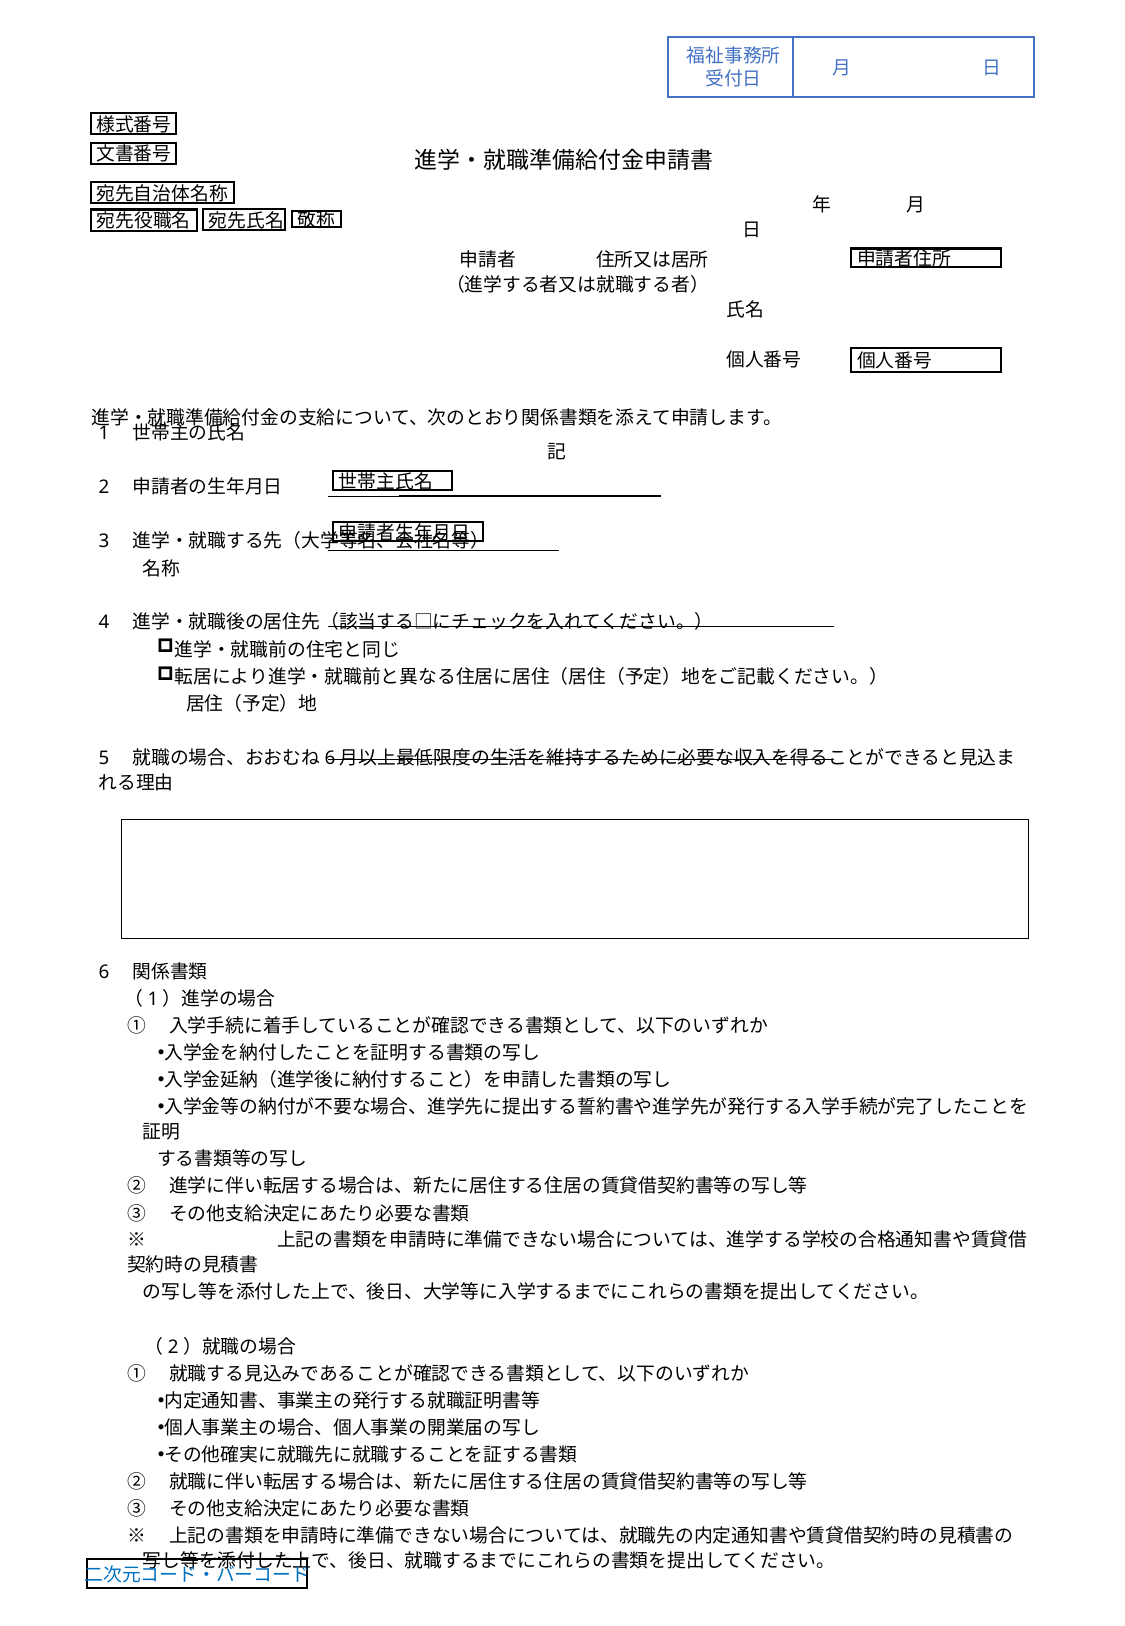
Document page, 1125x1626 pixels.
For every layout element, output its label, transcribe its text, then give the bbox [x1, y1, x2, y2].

text_box 申請者 住所又は居所 （進学する者又は就職する者） 氏名 個人番号 [446, 245, 1030, 370]
text_box [121, 819, 1029, 939]
text_box 進学・就職準備給付金の支給について、次のとおり関係書類を添えて申請します。 [91, 403, 1037, 428]
text_box 1 世帯主の氏名 2 申請者の生年月日 3 進学・就職する先（大学等名、会社名等） 名称 4 進学・就職後の居住先（該当する□にチェックを入れてください。） 進学・就職前の住宅と同じ 転居により進学・就職前と異なる住居に居住（居住（予定）地をご記載ください。） 居住（予定）地 5 就職の場合、おおむね6月以上最低限度の生活を維持するために必要な収入を得ることができると見込まれる理由 6 関係書類 （1）進学の場合 ① 入学手続に着手していることが確認できる書類として、以下のいずれか 入学金を納付したことを証明する書類の写し 入学金延納（進学後に納付すること）を申請した書類の写し 入学金等の納付が不要な場合、進学先に提出する誓約書や進学先が発行する入学手続が完了したことを証明 する書類等の写し ② 進学に伴い転居する場合は、新たに居住する住居の賃貸借契約書等の写し等 ③ その他支給決定にあたり必要な書類 ※ 上記の書類を申請時に準備できない場合については、進学する学校の合格通知書や賃貸借契約時の見積書 の写し等を添付した上で、後日、大学等に入学するまでにこれらの書類を提出してください。 （2）就職の場合 ① 就職する見込みであることが確認できる書類として、以下のいずれか 内定通知書、事業主の発行する就職証明書等 個人事業主の場合、個人事業の開業届の写し その他確実に就職先に就職することを証する書類 ② 就職に伴い転居する場合は、新たに居住する住居の賃貸借契約書等の写し等 ③ その他支給決定にあたり必要な書類 ※ 上記の書類を申請時に準備できない場合については、就職先の内定通知書や賃貸借契約時の見積書の写し等を添付した上で、後日、就職するまでにこれらの書類を提出してください。 [83, 418, 1029, 1571]
text_box 進学・就職準備給付金申請書 [91, 138, 1037, 181]
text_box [90, 181, 342, 231]
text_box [667, 36, 1035, 97]
text_box 申請者生年月日 [332, 521, 484, 542]
text_box 文書番号 [90, 142, 177, 165]
text_box 様式番号 [90, 112, 177, 135]
text_box 二次元コード・バーコード [86, 1558, 308, 1589]
text_box 世帯主氏名 [332, 470, 453, 491]
text_box 申請者住所 [850, 247, 1002, 268]
text_box 年 月 日 [723, 189, 1010, 240]
text_box 個人番号 [850, 347, 1002, 373]
